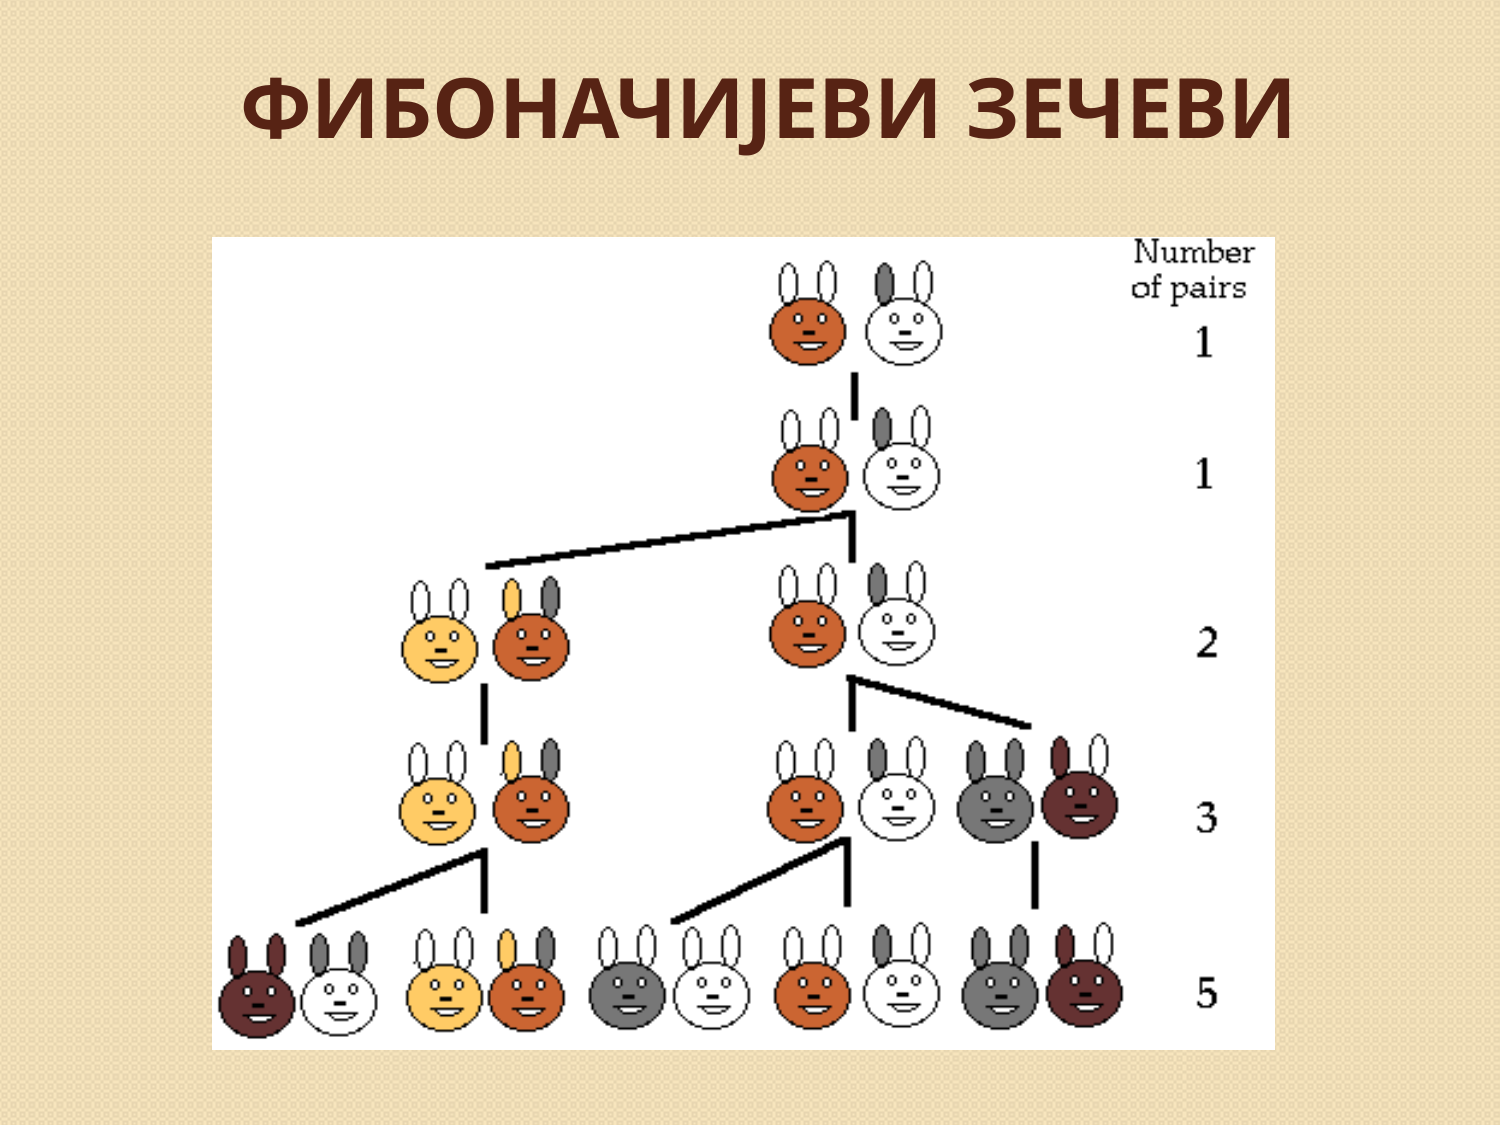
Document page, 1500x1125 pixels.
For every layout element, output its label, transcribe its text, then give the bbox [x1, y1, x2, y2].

title Фибоначијеви зечеви [75, 35, 1463, 163]
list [212, 237, 1276, 1051]
